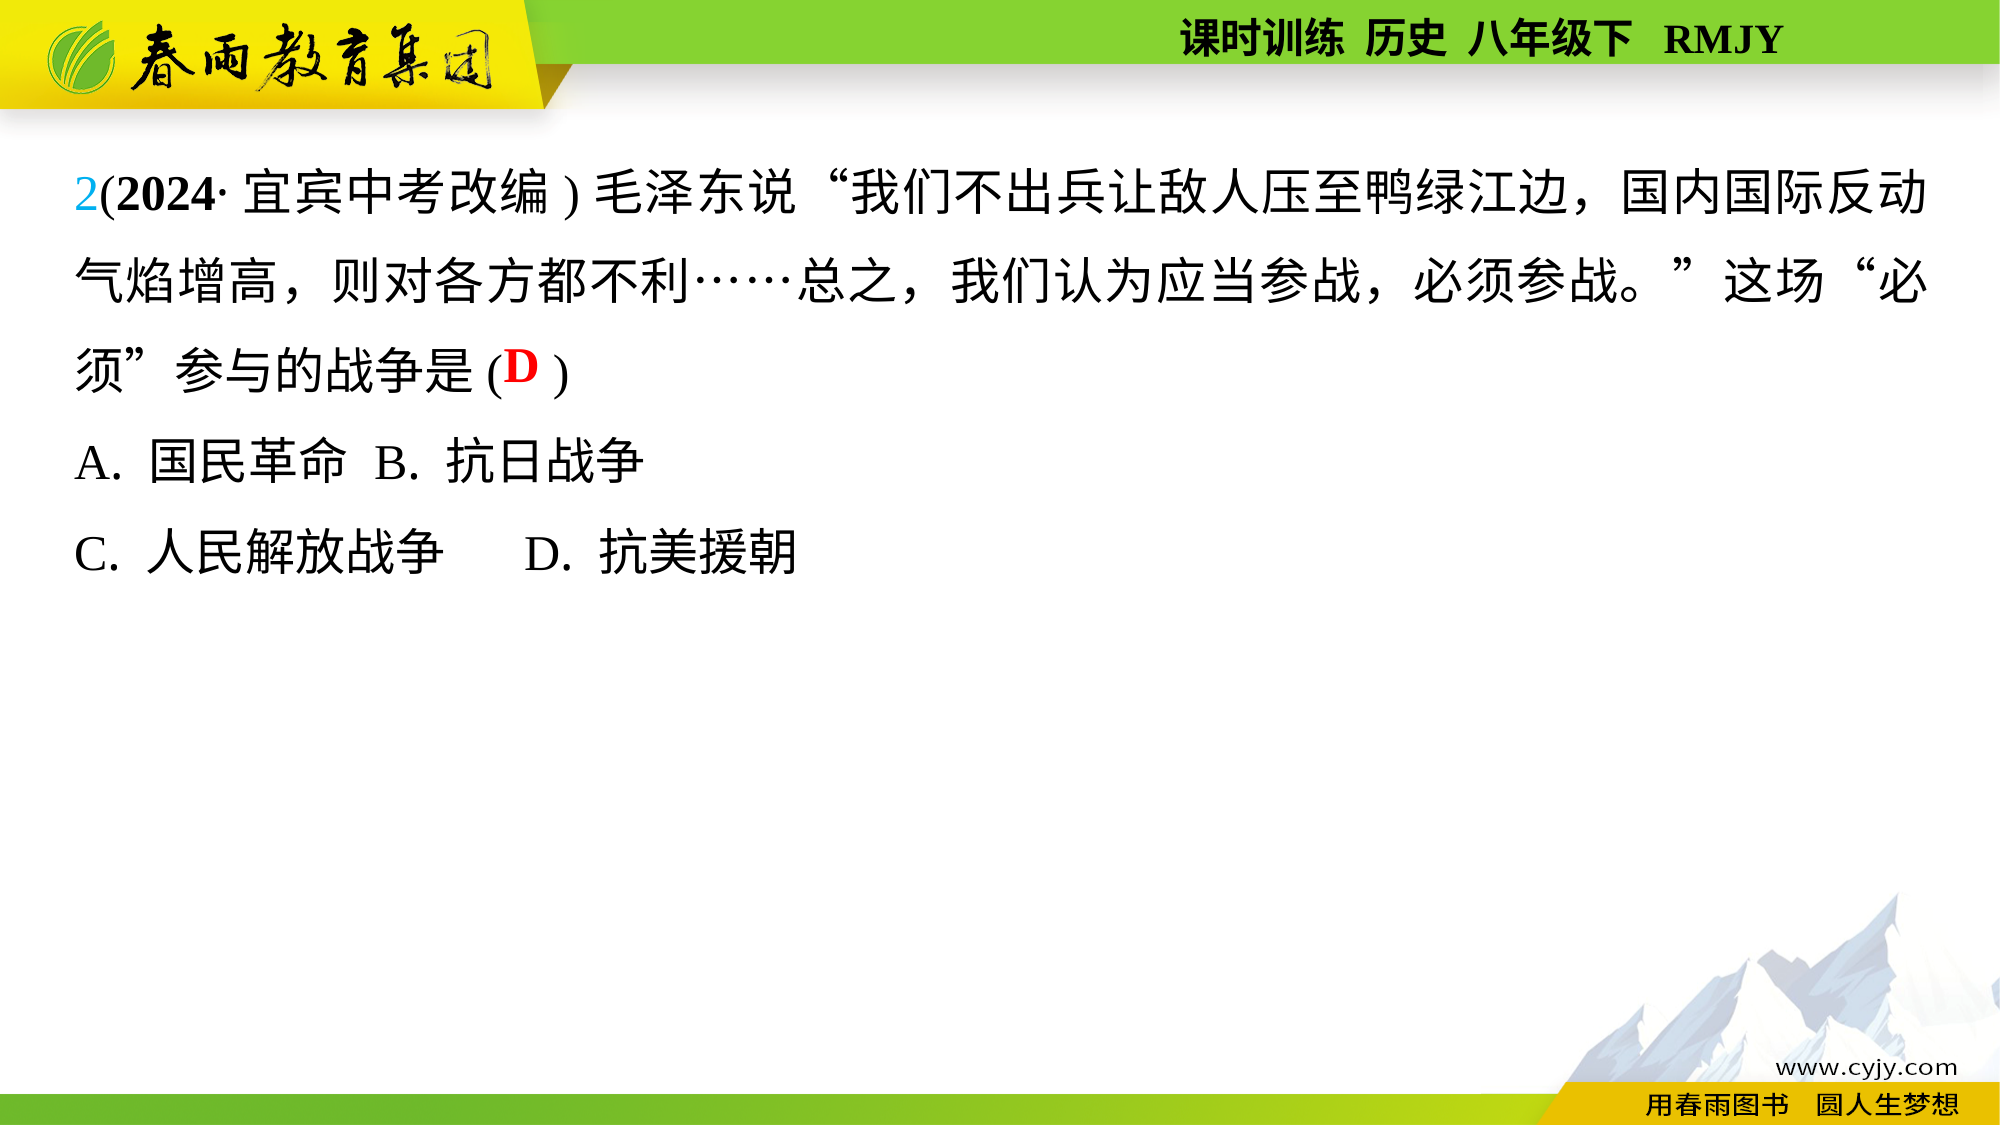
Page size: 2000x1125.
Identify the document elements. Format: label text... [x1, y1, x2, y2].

text_box D [488, 324, 555, 400]
picture [0, 0, 2000, 1125]
list 2(2024·宜宾中考改编)毛泽东说“我们不出兵让敌人压至鸭绿江边，国内国际反动气焰增高，则对各方都不利……总之，我们认为应当参战，必须参战。”这场“必须”参与的战争是( ) A. 国民革命 B. 抗日战争 C. 人民解放战争 D. 抗美援朝 [59, 122, 1944, 592]
